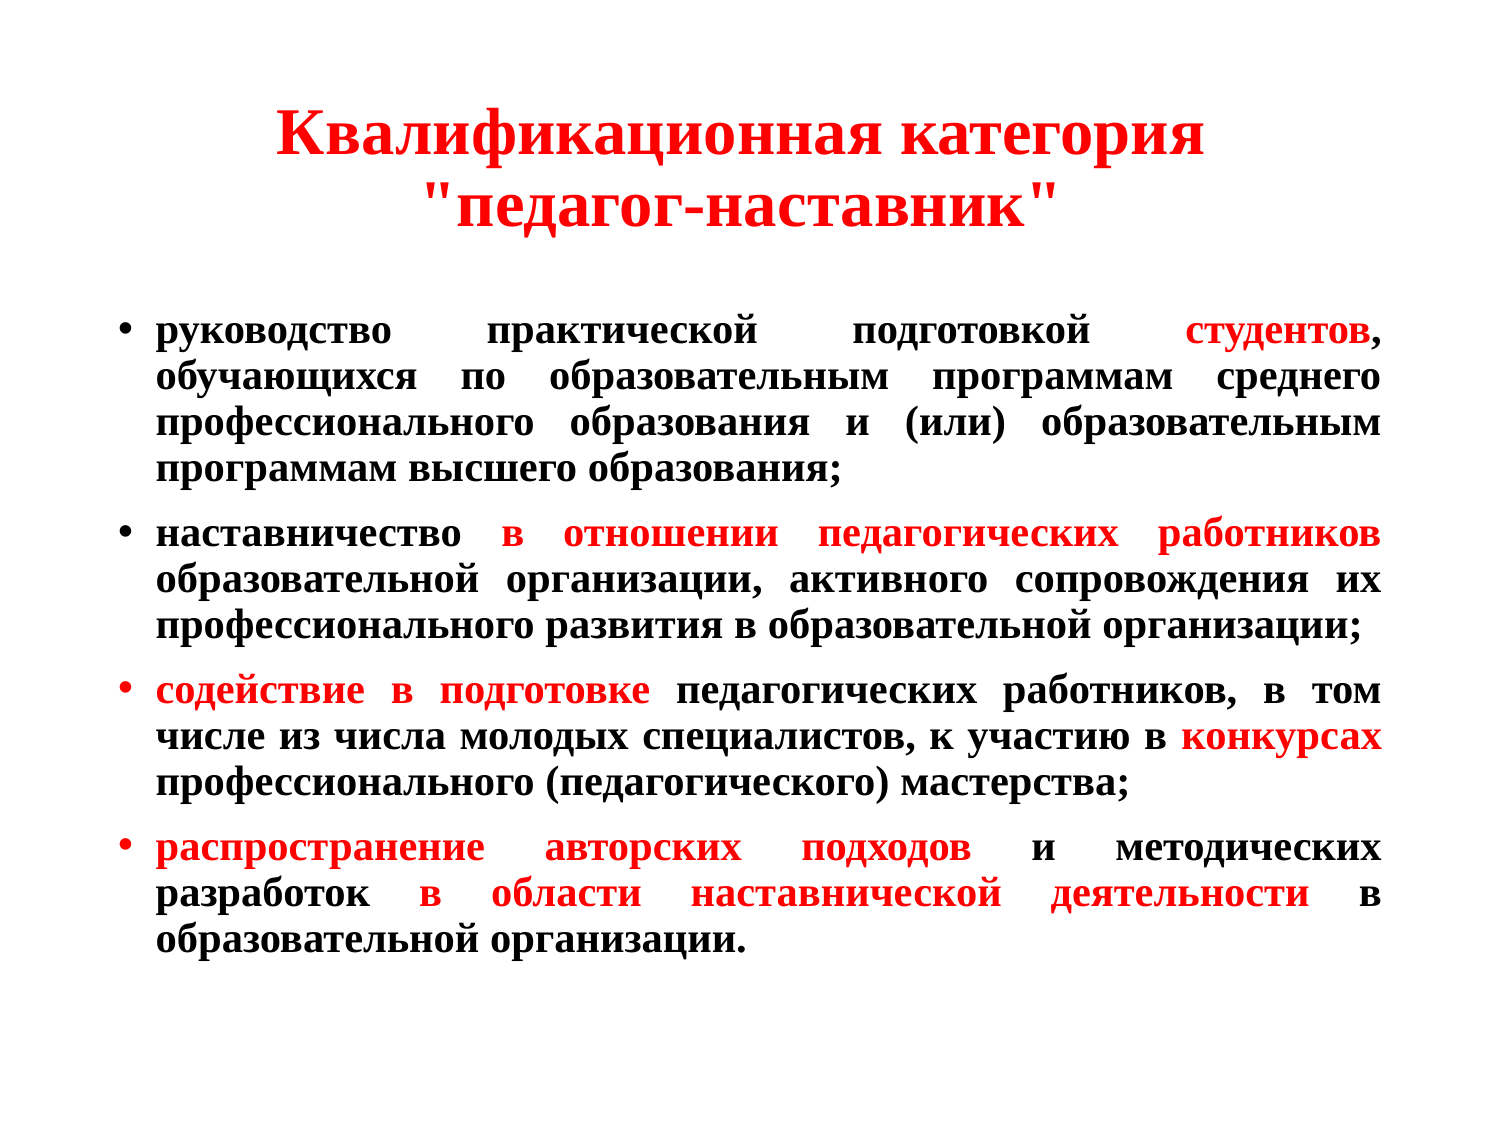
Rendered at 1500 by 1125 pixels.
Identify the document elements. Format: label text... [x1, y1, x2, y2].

title Квалификационная категория "педагог-наставник" [103, 59, 1397, 278]
list руководство практической подготовкой студентов, обучающихся по образовательным программам среднего профессионального образования и (или) образовательным программам высшего образования; наставничество в отношении педагогических работников образовательной организации, активного сопровождения их профессионального развития в образовательной организации; содействие в подготовке педагогических работников, в том числе из числа молодых специалистов, к участию в конкурсах профессионального (педагогического) мастерства; распространение авторских подходов и методических разработок в области наставнической деятельности в образовательной организации. [103, 299, 1397, 1014]
